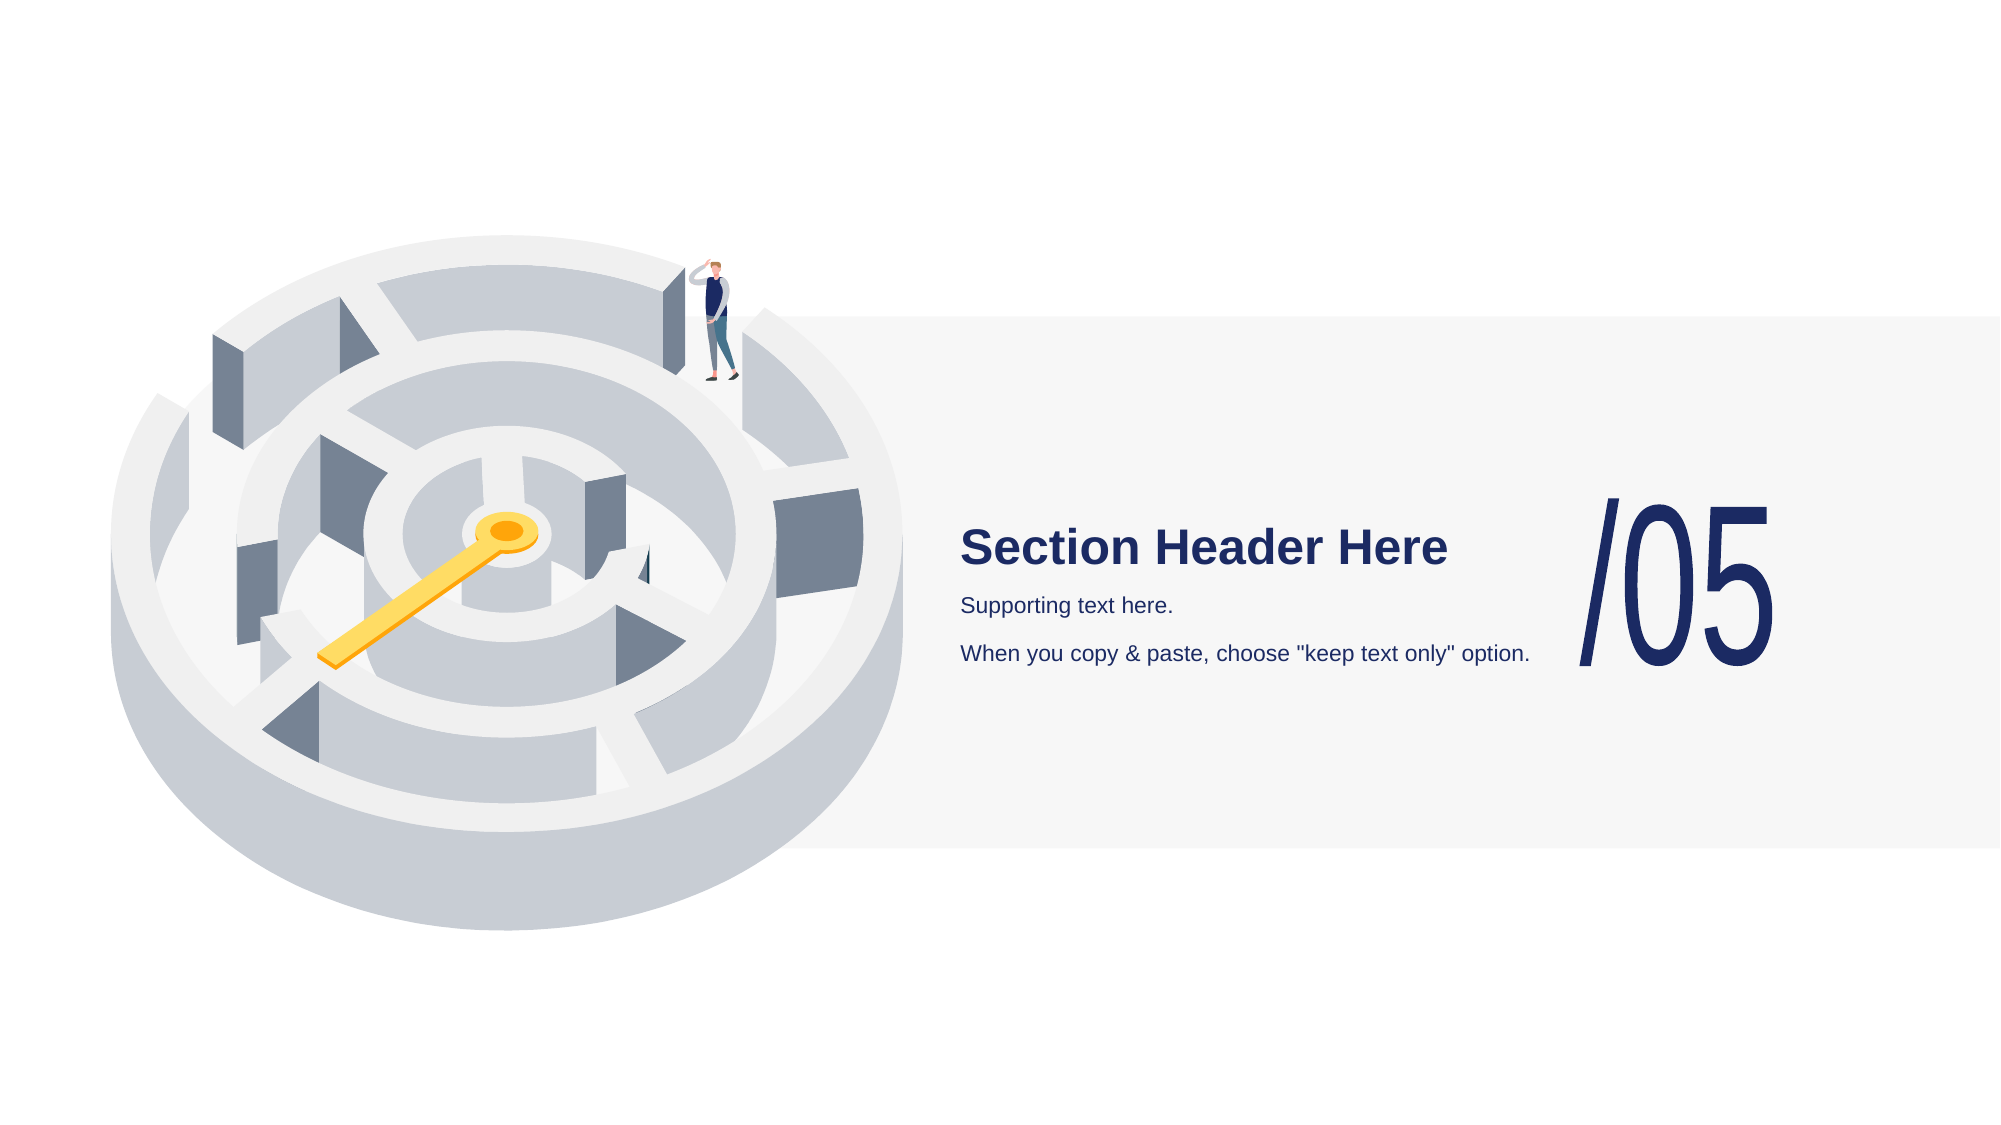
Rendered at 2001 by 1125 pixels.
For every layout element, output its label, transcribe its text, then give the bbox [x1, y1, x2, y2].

list Supporting text here. When you copy & paste, choose "keep text only" option. [945, 582, 1689, 750]
title Section Header Here [945, 436, 1689, 582]
